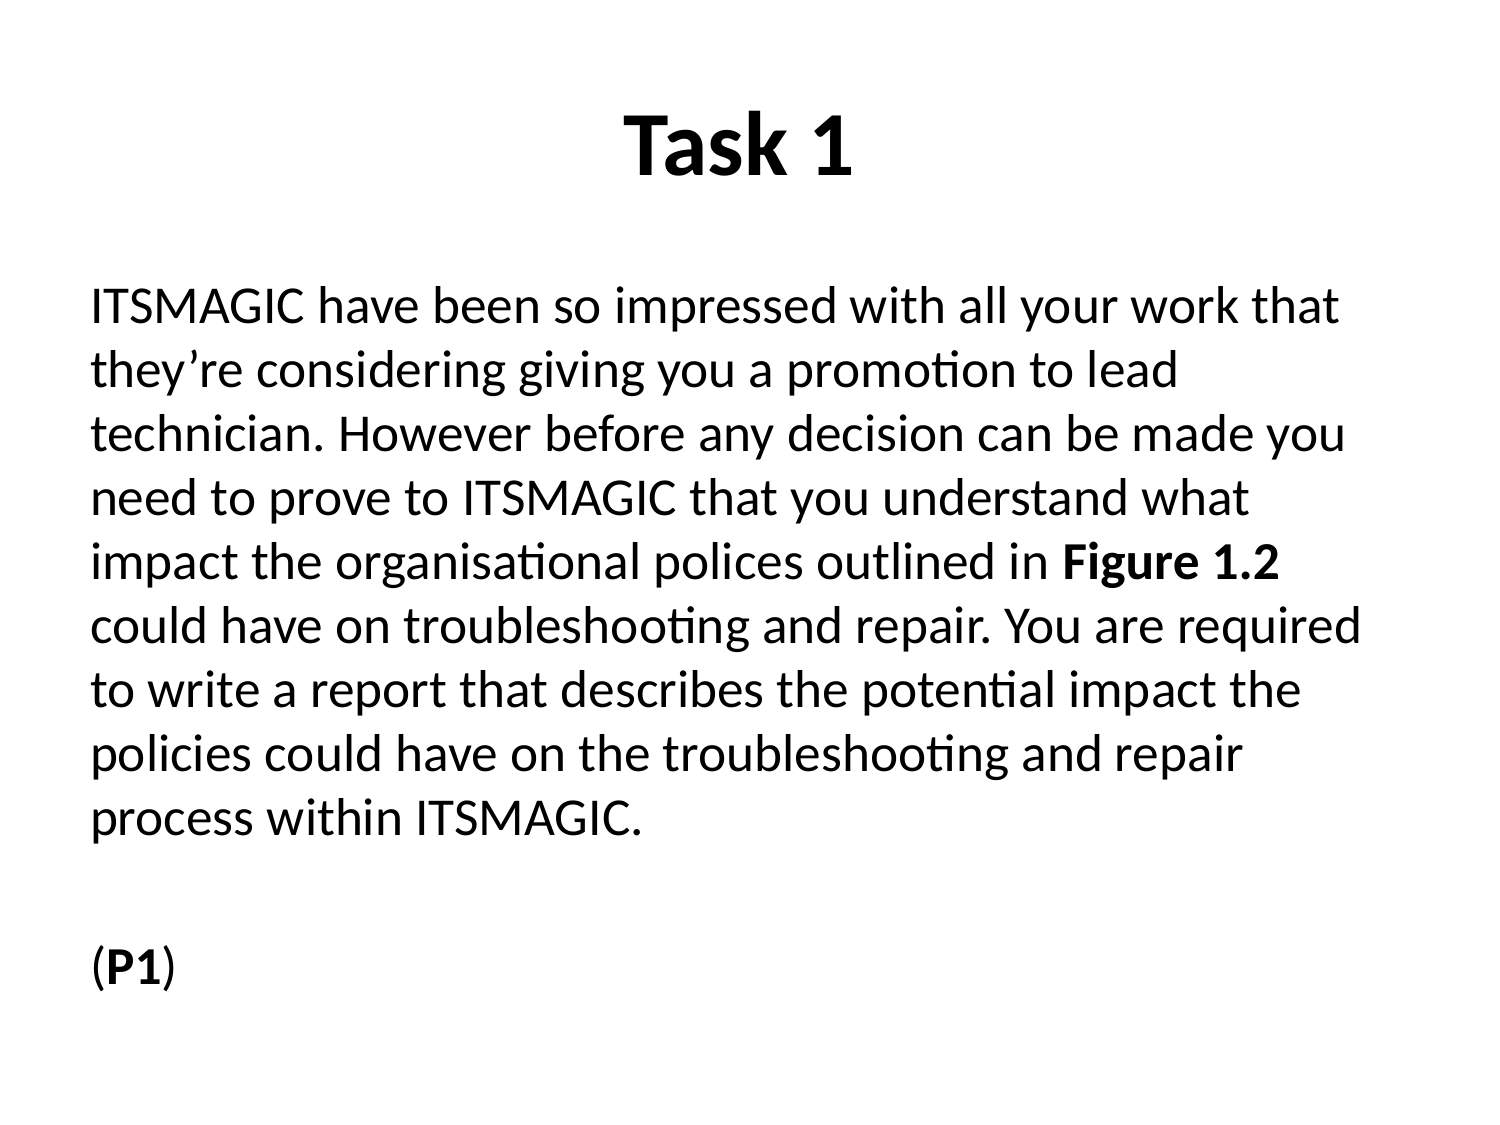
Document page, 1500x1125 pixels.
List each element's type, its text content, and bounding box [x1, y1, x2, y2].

list ITSMAGIC have been so impressed with all your work that they’re considering giving you a promotion to lead technician. However before any decision can be made you need to prove to ITSMAGIC that you understand what impact the organisational polices outlined in Figure 1.2 could have on troubleshooting and repair. You are required to write a report that describes the potential impact the policies could have on the troubleshooting and repair process within ITSMAGIC. (P1) [75, 262, 1425, 1005]
title Task 1 [75, 45, 1425, 233]
